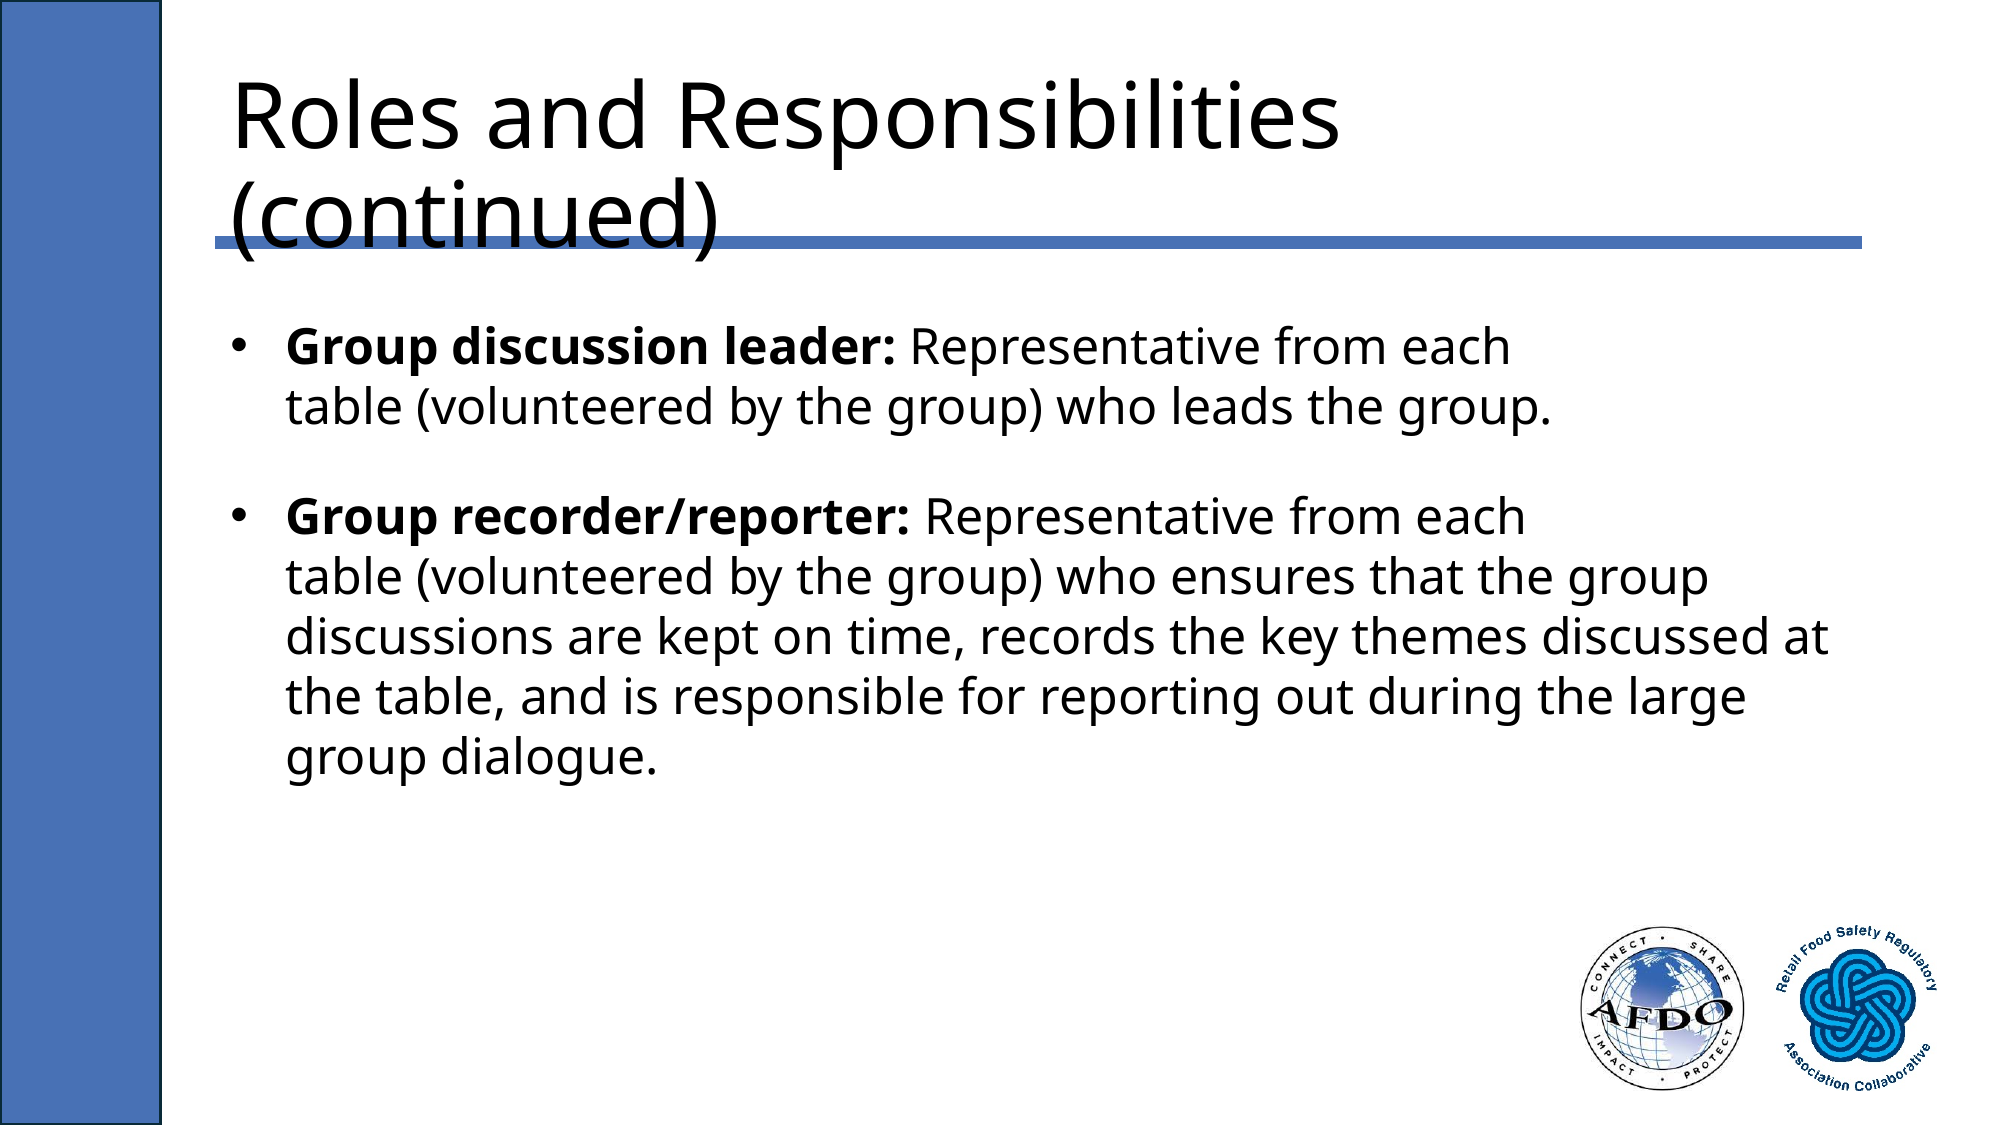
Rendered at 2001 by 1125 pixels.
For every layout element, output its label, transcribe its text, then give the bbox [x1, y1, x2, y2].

picture [1579, 925, 1745, 1091]
title Roles and Responsibilities (continued) [215, 110, 1863, 227]
list Group discussion leader: Representative from each table (volunteered by the group) who leads the group. Group recorder/reporter: Representative from each table (volunteered by the group) who ensures that the group discussions are kept on time, records the key themes discussed at the table, and is responsible for reporting out during the large group dialogue. [215, 306, 1863, 736]
picture [1776, 925, 1937, 1091]
